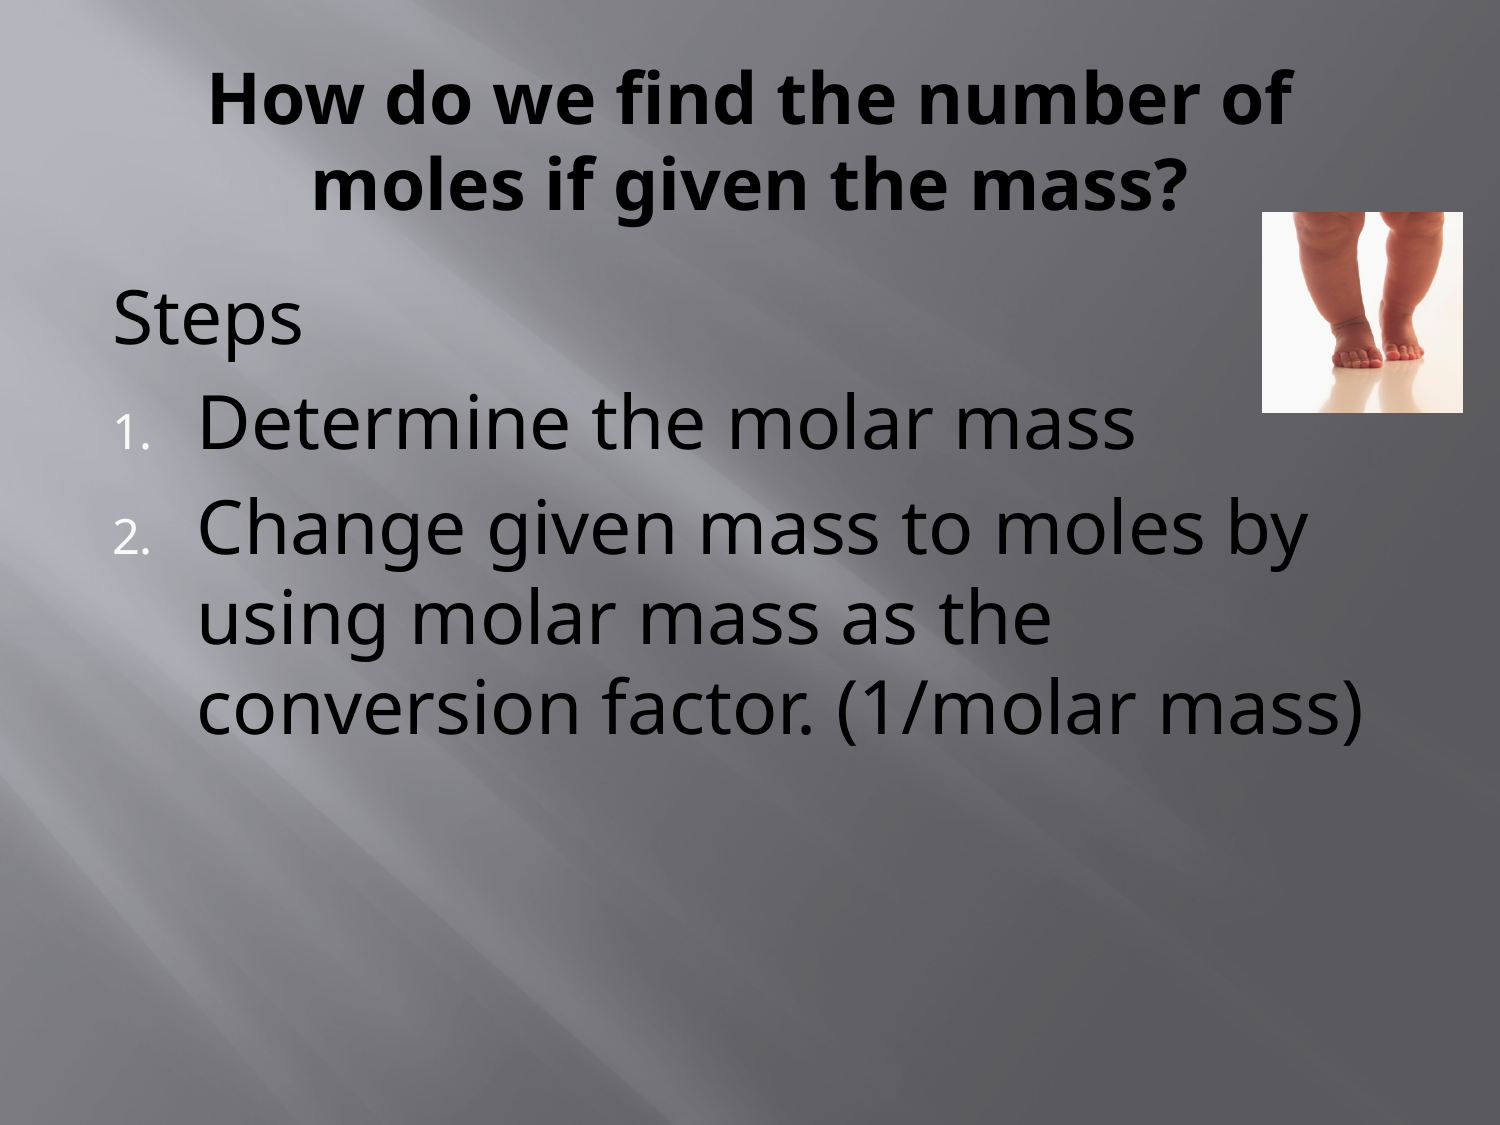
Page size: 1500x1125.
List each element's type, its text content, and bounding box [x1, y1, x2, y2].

picture [1262, 212, 1463, 413]
title How do we find the number of moles if given the mass? [75, 45, 1425, 233]
list Steps Determine the molar mass Change given mass to moles by using molar mass as the conversion factor. (1/molar mass) [75, 262, 1425, 1035]
